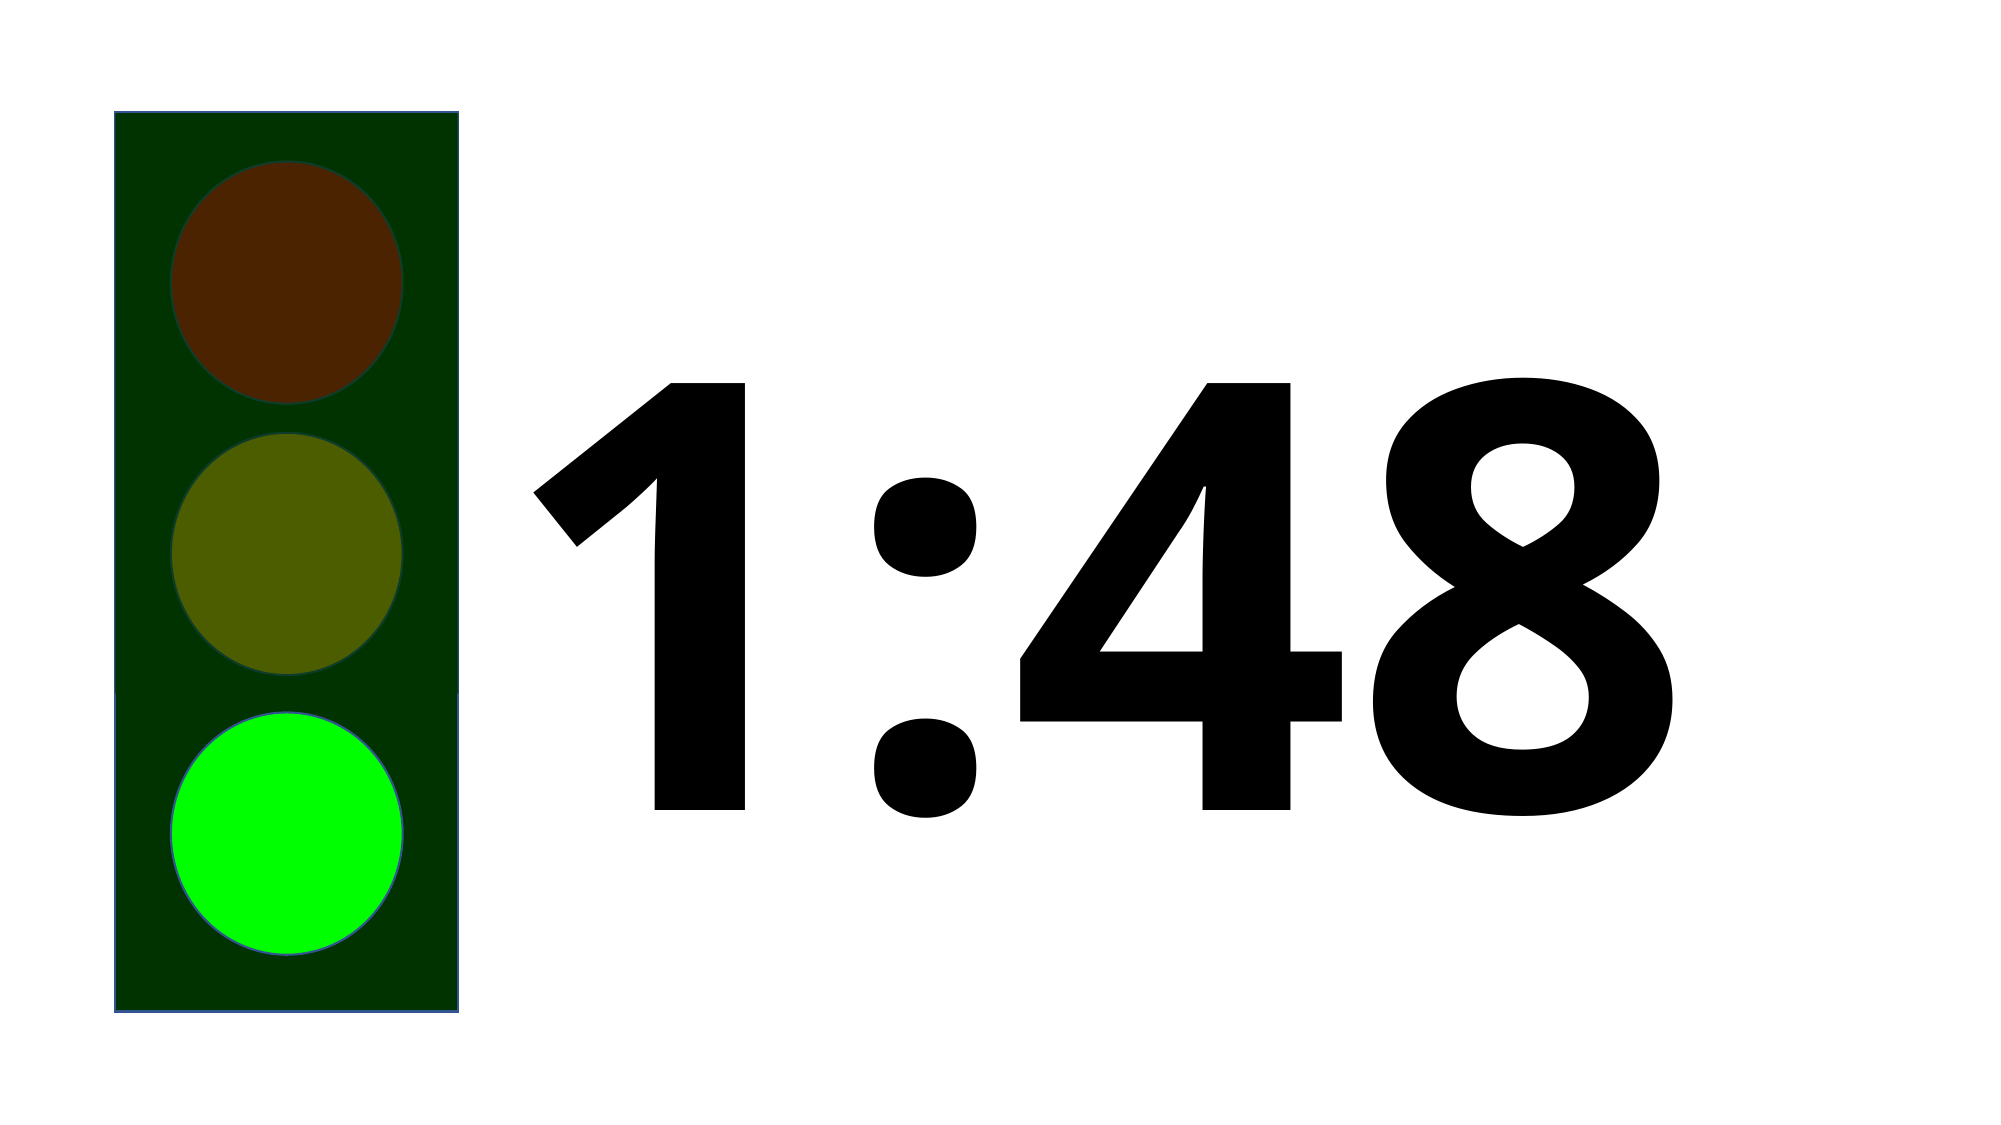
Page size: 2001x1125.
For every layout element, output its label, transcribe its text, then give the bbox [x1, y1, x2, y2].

text_box [114, 112, 459, 695]
text_box 1:48 [483, 204, 1924, 938]
text_box [114, 695, 459, 1013]
text_box [169, 711, 404, 956]
